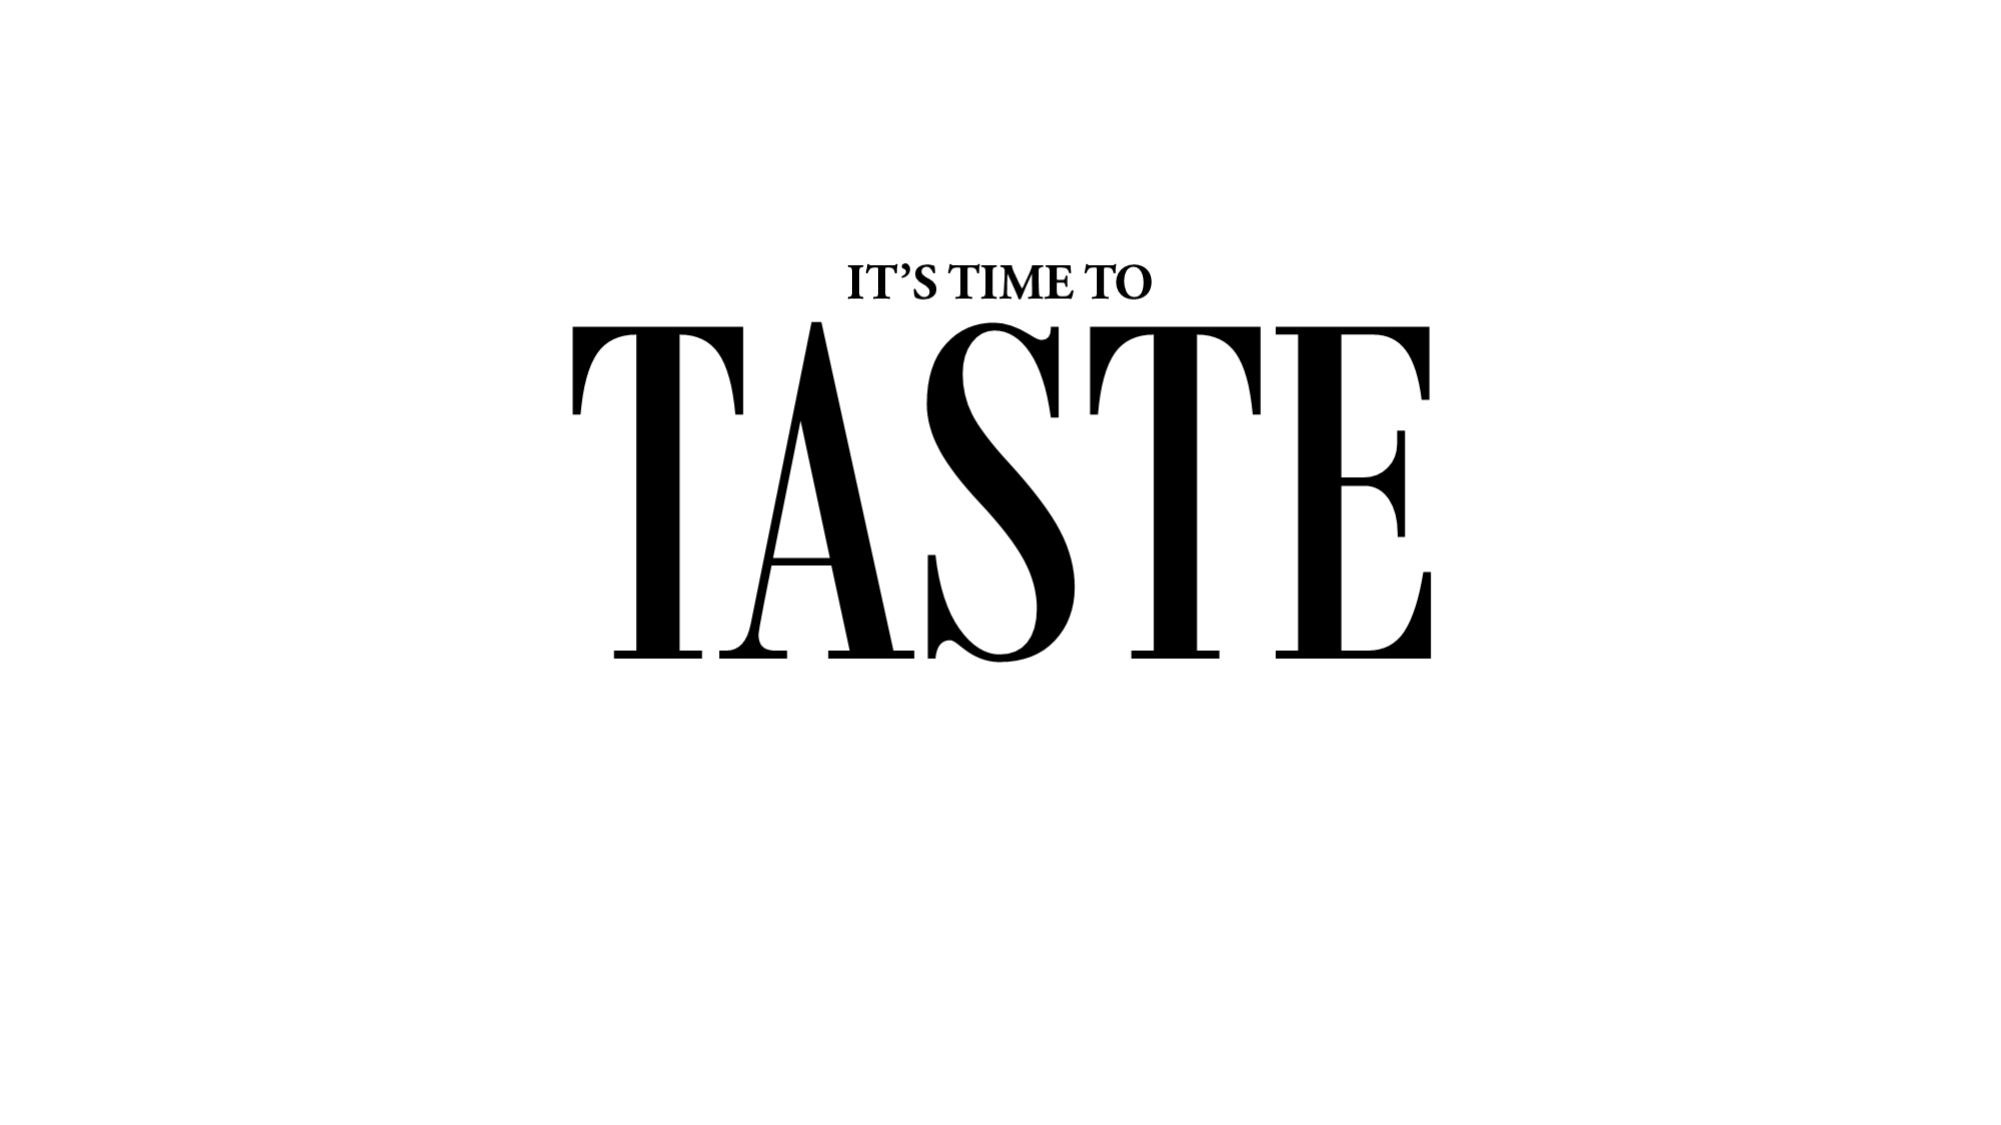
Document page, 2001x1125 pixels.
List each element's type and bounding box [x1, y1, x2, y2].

picture [249, 14, 1751, 1110]
